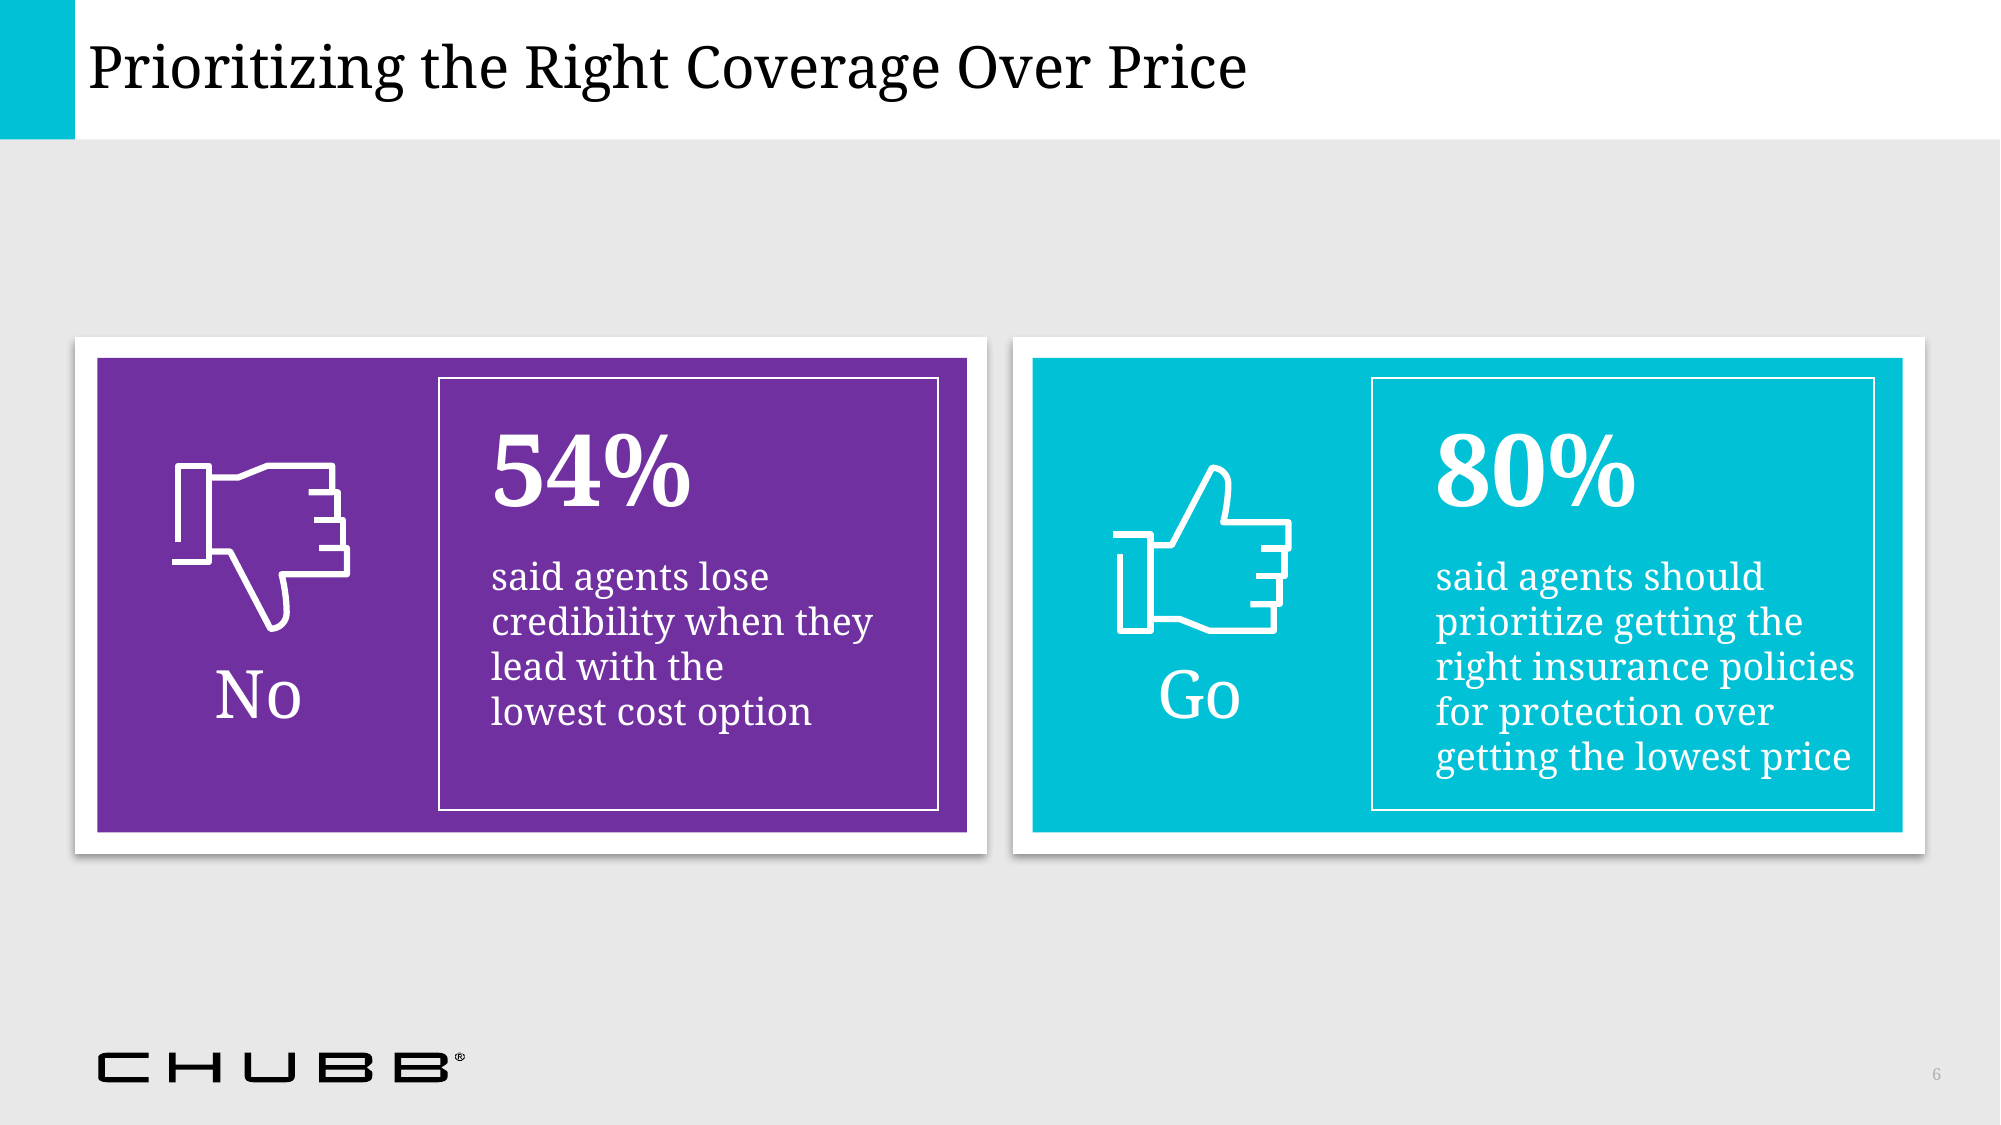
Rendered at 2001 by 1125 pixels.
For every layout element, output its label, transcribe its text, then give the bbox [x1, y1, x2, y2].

text_box [1012, 336, 1925, 854]
text_box [1032, 357, 1904, 833]
text_box said agents should prioritize getting the right insurance policies for protection over getting the lowest price [1435, 552, 1860, 778]
text_box said agents lose credibility when they lead with the lowest cost option [490, 552, 915, 733]
text_box [96, 357, 968, 833]
text_box [1372, 377, 1874, 810]
text_box 80% [1435, 406, 1671, 527]
text_box Go [1121, 651, 1280, 732]
text_box [438, 377, 938, 810]
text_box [171, 465, 347, 629]
text_box 54% [490, 406, 726, 527]
text_box No [180, 651, 339, 732]
slide_number 6 [1849, 1033, 1957, 1094]
text_box [75, 336, 987, 854]
title Prioritizing the Right Coverage Over Price [73, 14, 1799, 126]
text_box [1113, 467, 1289, 631]
